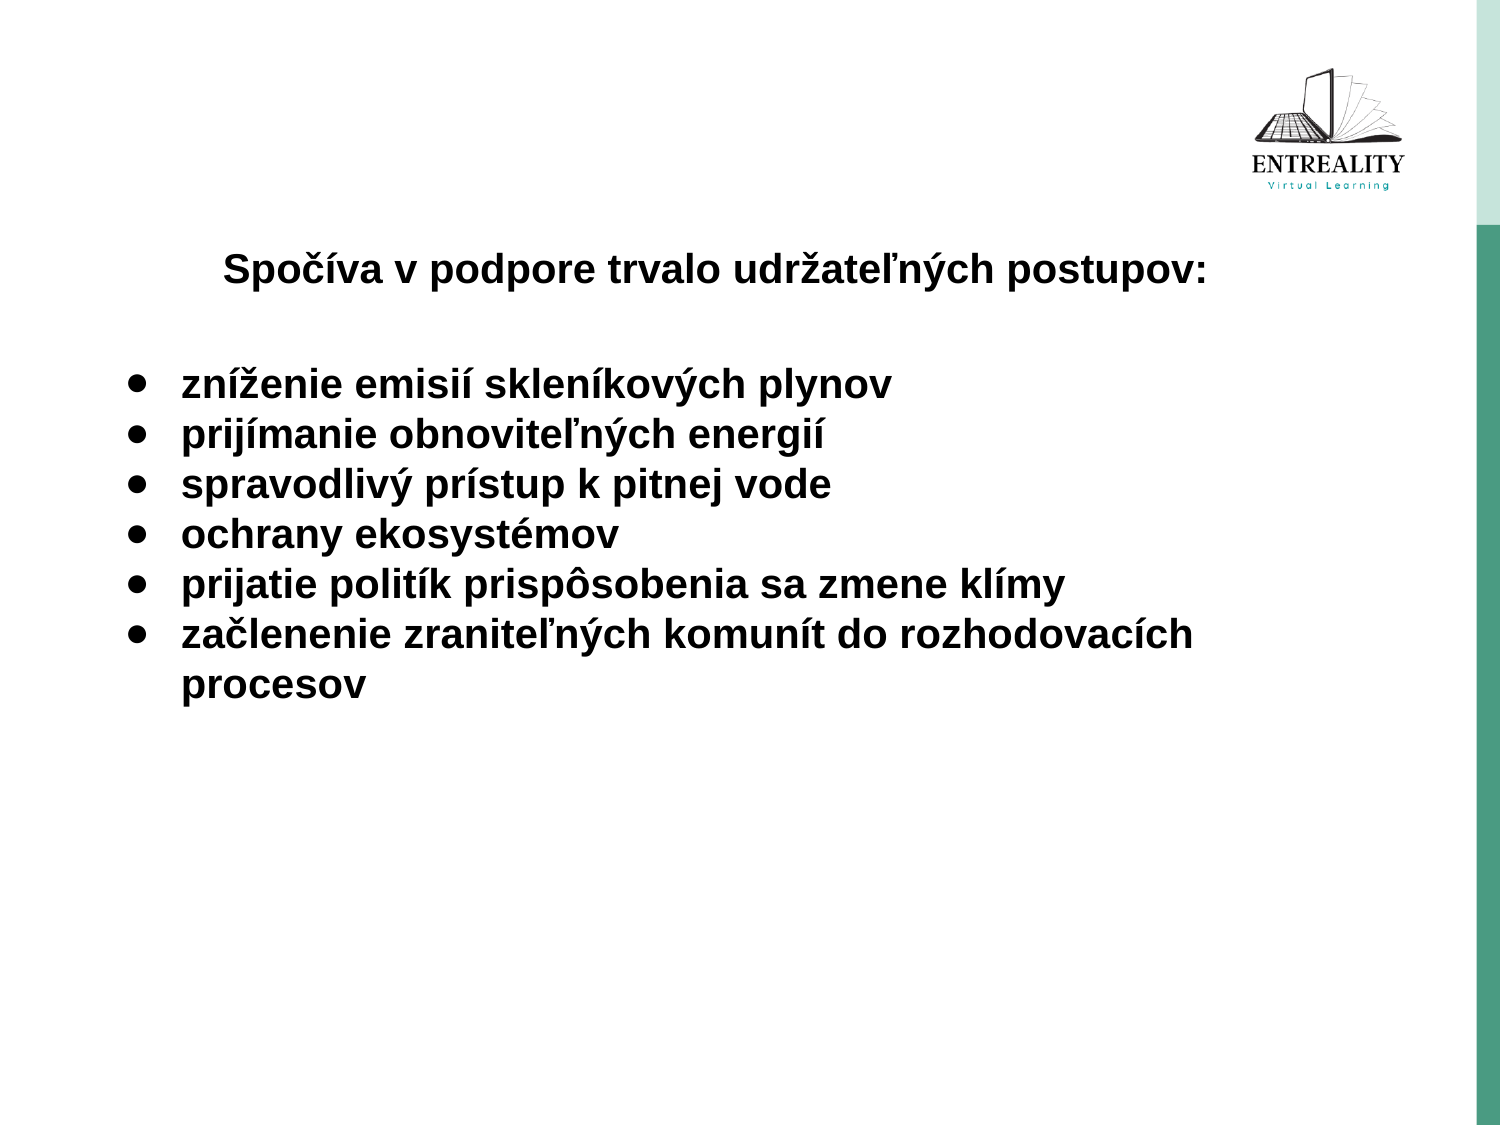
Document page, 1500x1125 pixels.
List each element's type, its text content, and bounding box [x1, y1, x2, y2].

picture [1198, 0, 1458, 259]
list Spočíva v podpore trvalo udržateľných postupov: zníženie emisií skleníkových plynov prijímanie obnoviteľných energií spravodlivý prístup k pitnej vode ochrany ekosystémov prijatie politík prispôsobenia sa zmene klímy začlenenie zraniteľných komunít do rozhodovacích procesov [90, 233, 1341, 1046]
